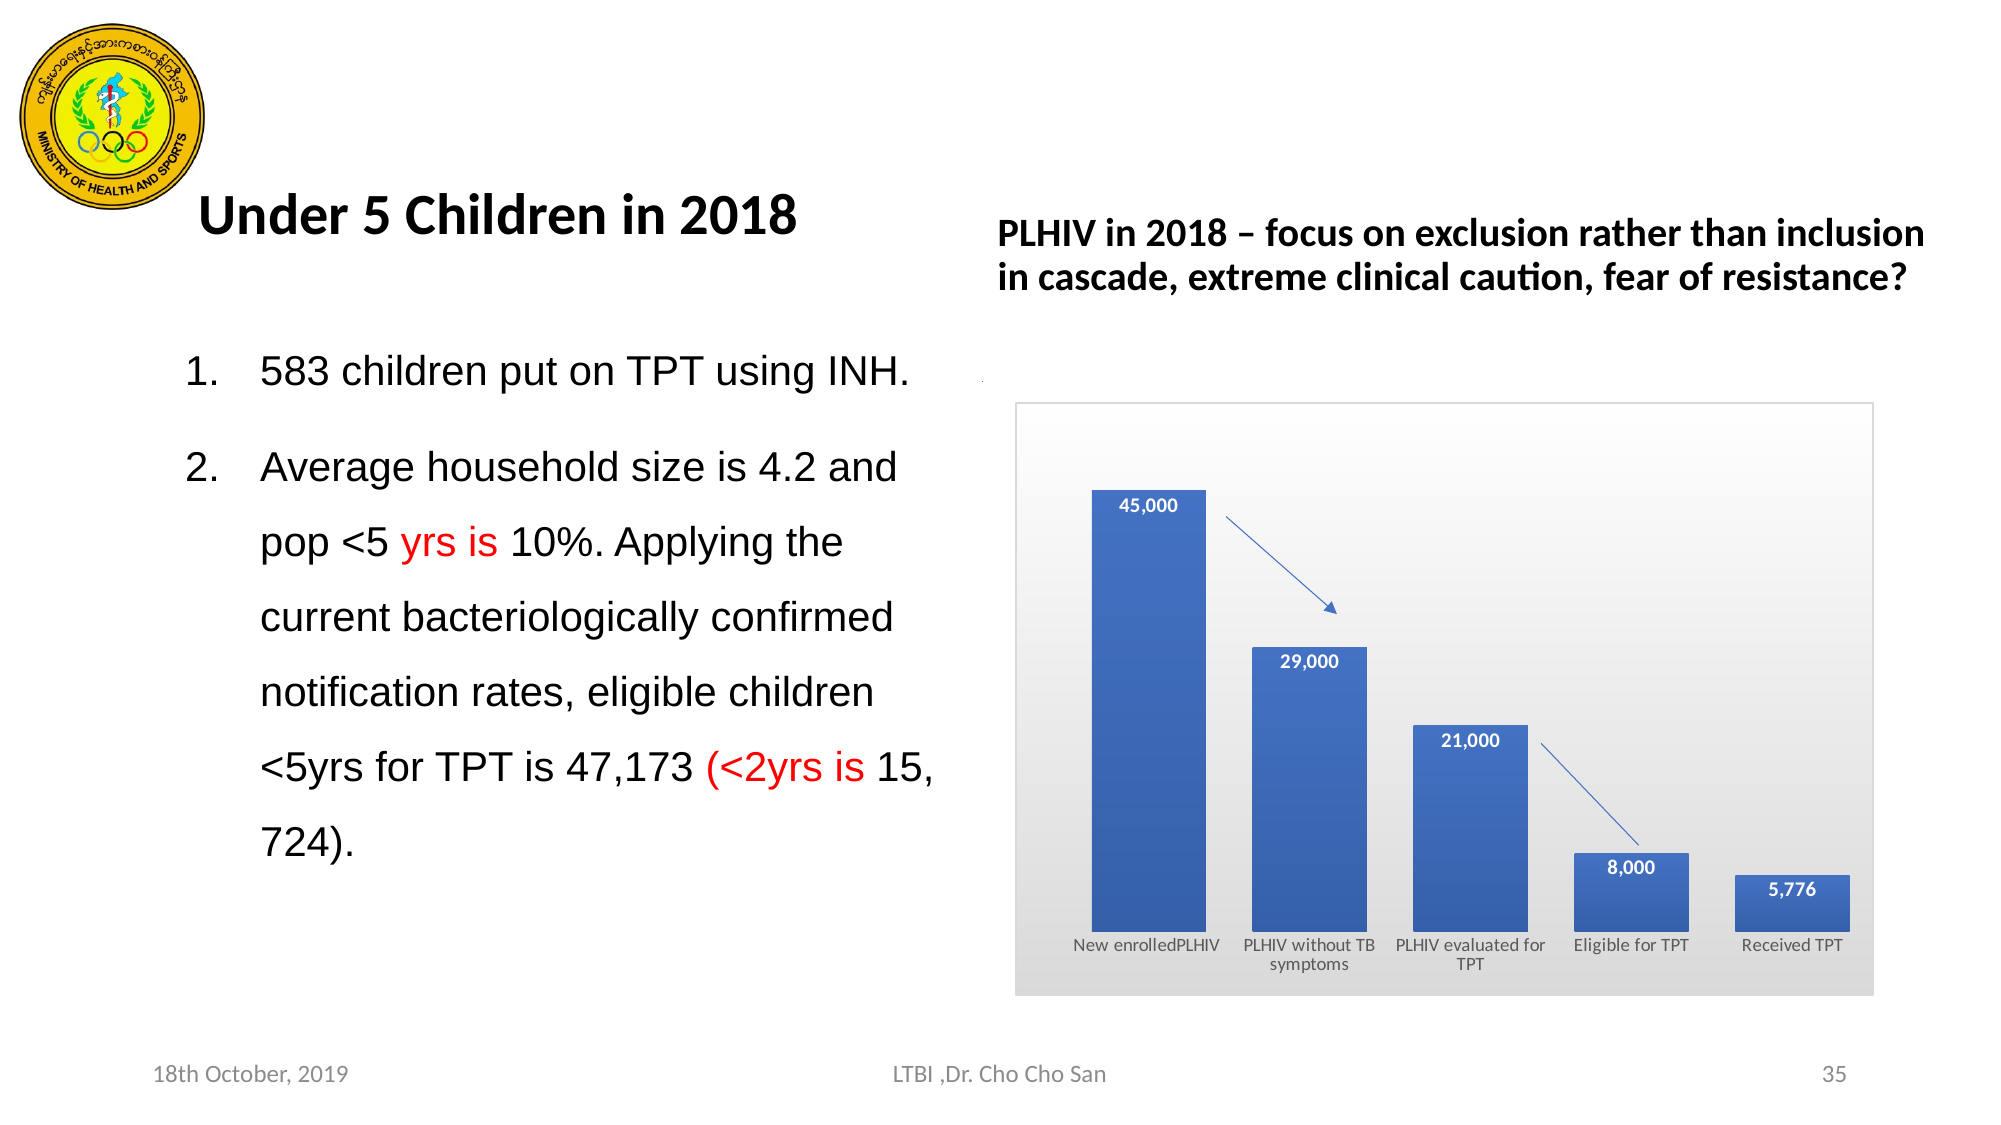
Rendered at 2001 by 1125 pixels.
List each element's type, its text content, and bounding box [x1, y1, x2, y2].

list Under 5 Children in 2018 [183, 98, 964, 255]
picture [19, 23, 205, 210]
list 583 children put on TPT using INH. Average household size is 4.2 and pop <5 yrs is 10%. Applying the current bacteriologically confirmed notification rates, eligible children <5yrs for TPT is 47,173 (<2yrs is 15, 724). [170, 311, 951, 965]
chart [982, 381, 1964, 1035]
footer LTBI ,Dr. Cho Cho San [662, 1042, 1338, 1103]
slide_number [137, 1042, 588, 1103]
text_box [1226, 516, 1337, 615]
list PLHIV in 2018 – focus on exclusion rather than inclusion in cascade, extreme clinical caution, fear of resistance? [982, 171, 1963, 307]
slide_number 35 [1412, 1042, 1863, 1103]
